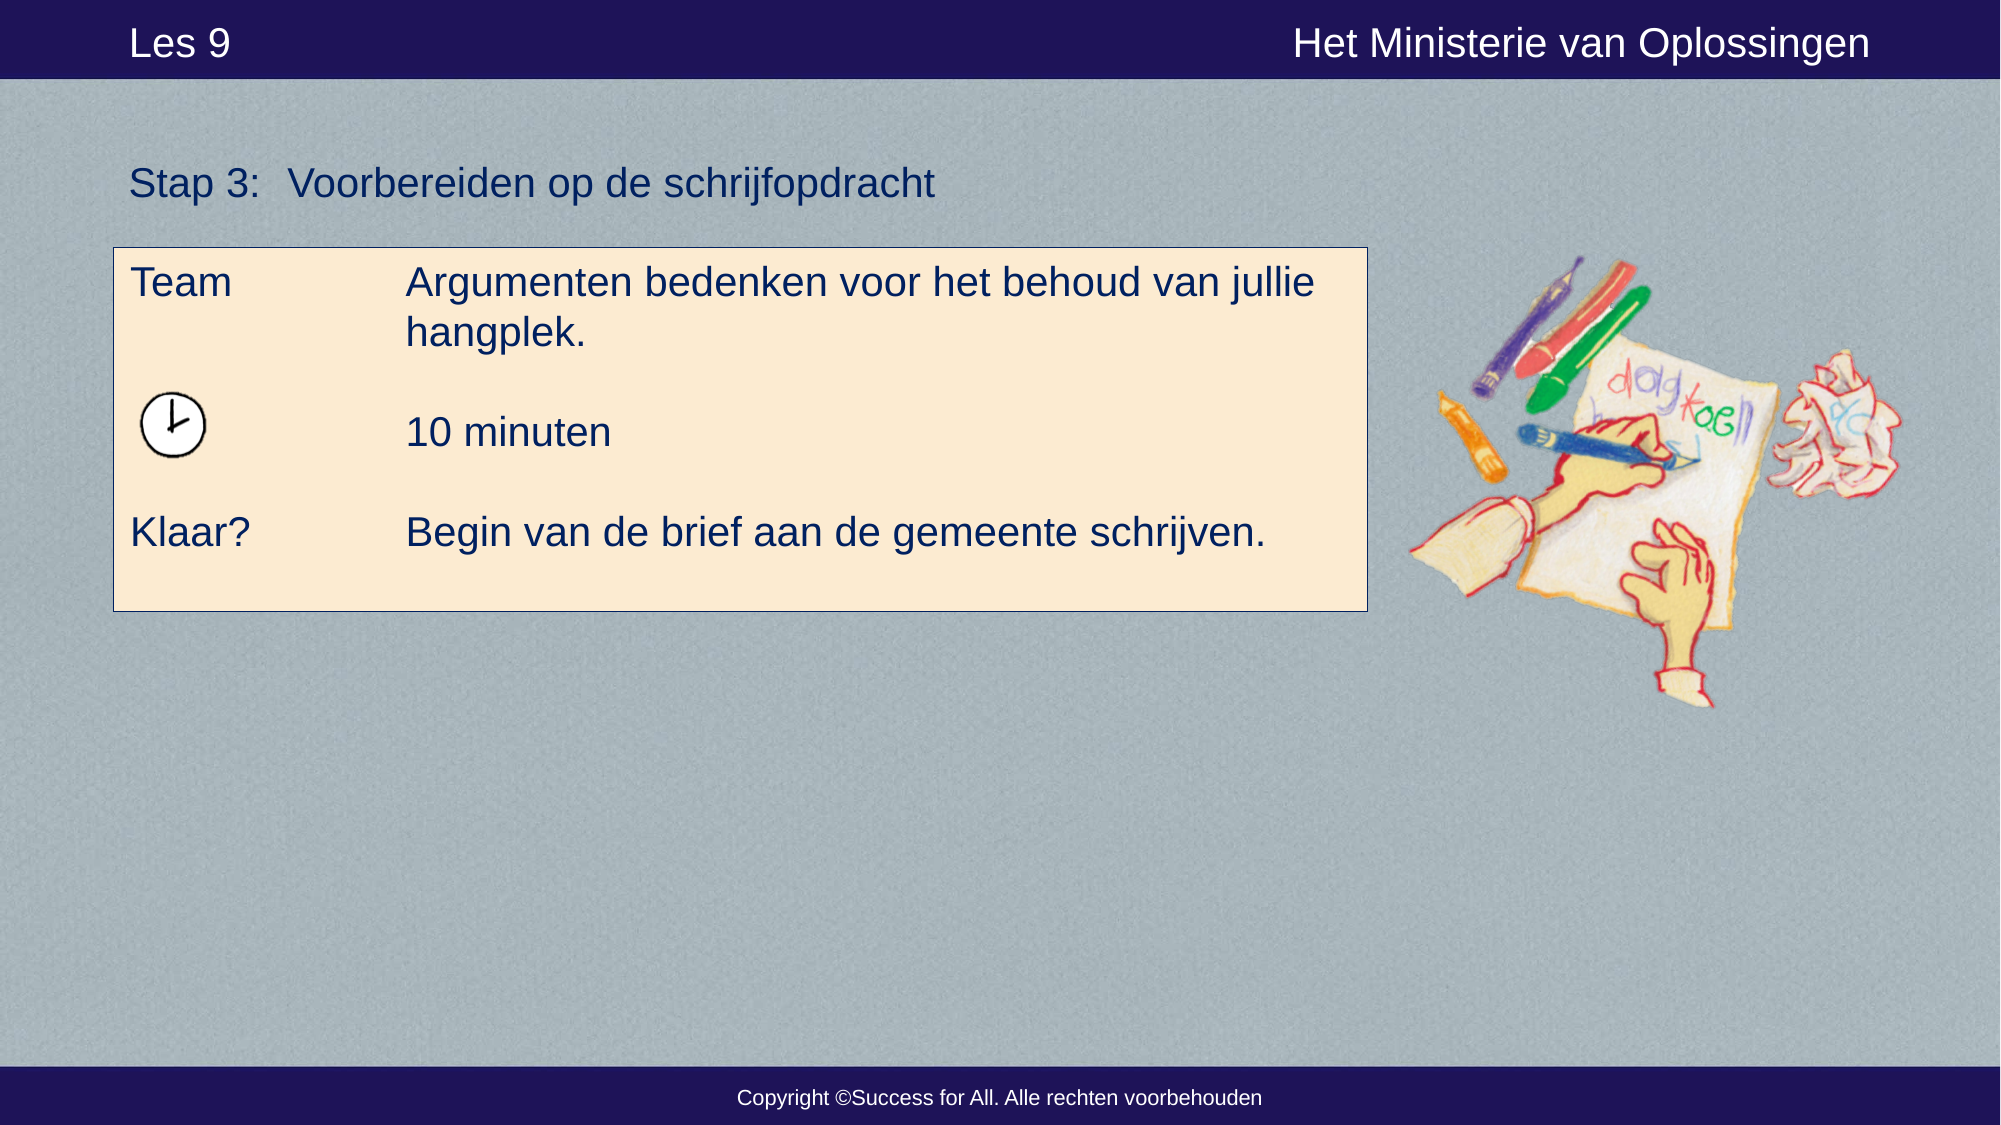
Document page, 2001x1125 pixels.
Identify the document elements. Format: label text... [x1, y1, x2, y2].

text_box Team Argumenten bedenken voor het behoud van jullie hangplek. 10 minuten Klaar? Begin van de brief aan de gemeente schrijven. [113, 247, 1364, 612]
text_box Het Ministerie van Oplossingen [999, 8, 1886, 73]
text_box Les 9 [114, 8, 354, 73]
picture [0, 0, 2001, 1125]
text_box Stap 3: Voorbereiden op de schrijfopdracht [113, 148, 1301, 214]
text_box Copyright ©Success for All. Alle rechten voorbehouden [0, 1076, 2000, 1125]
